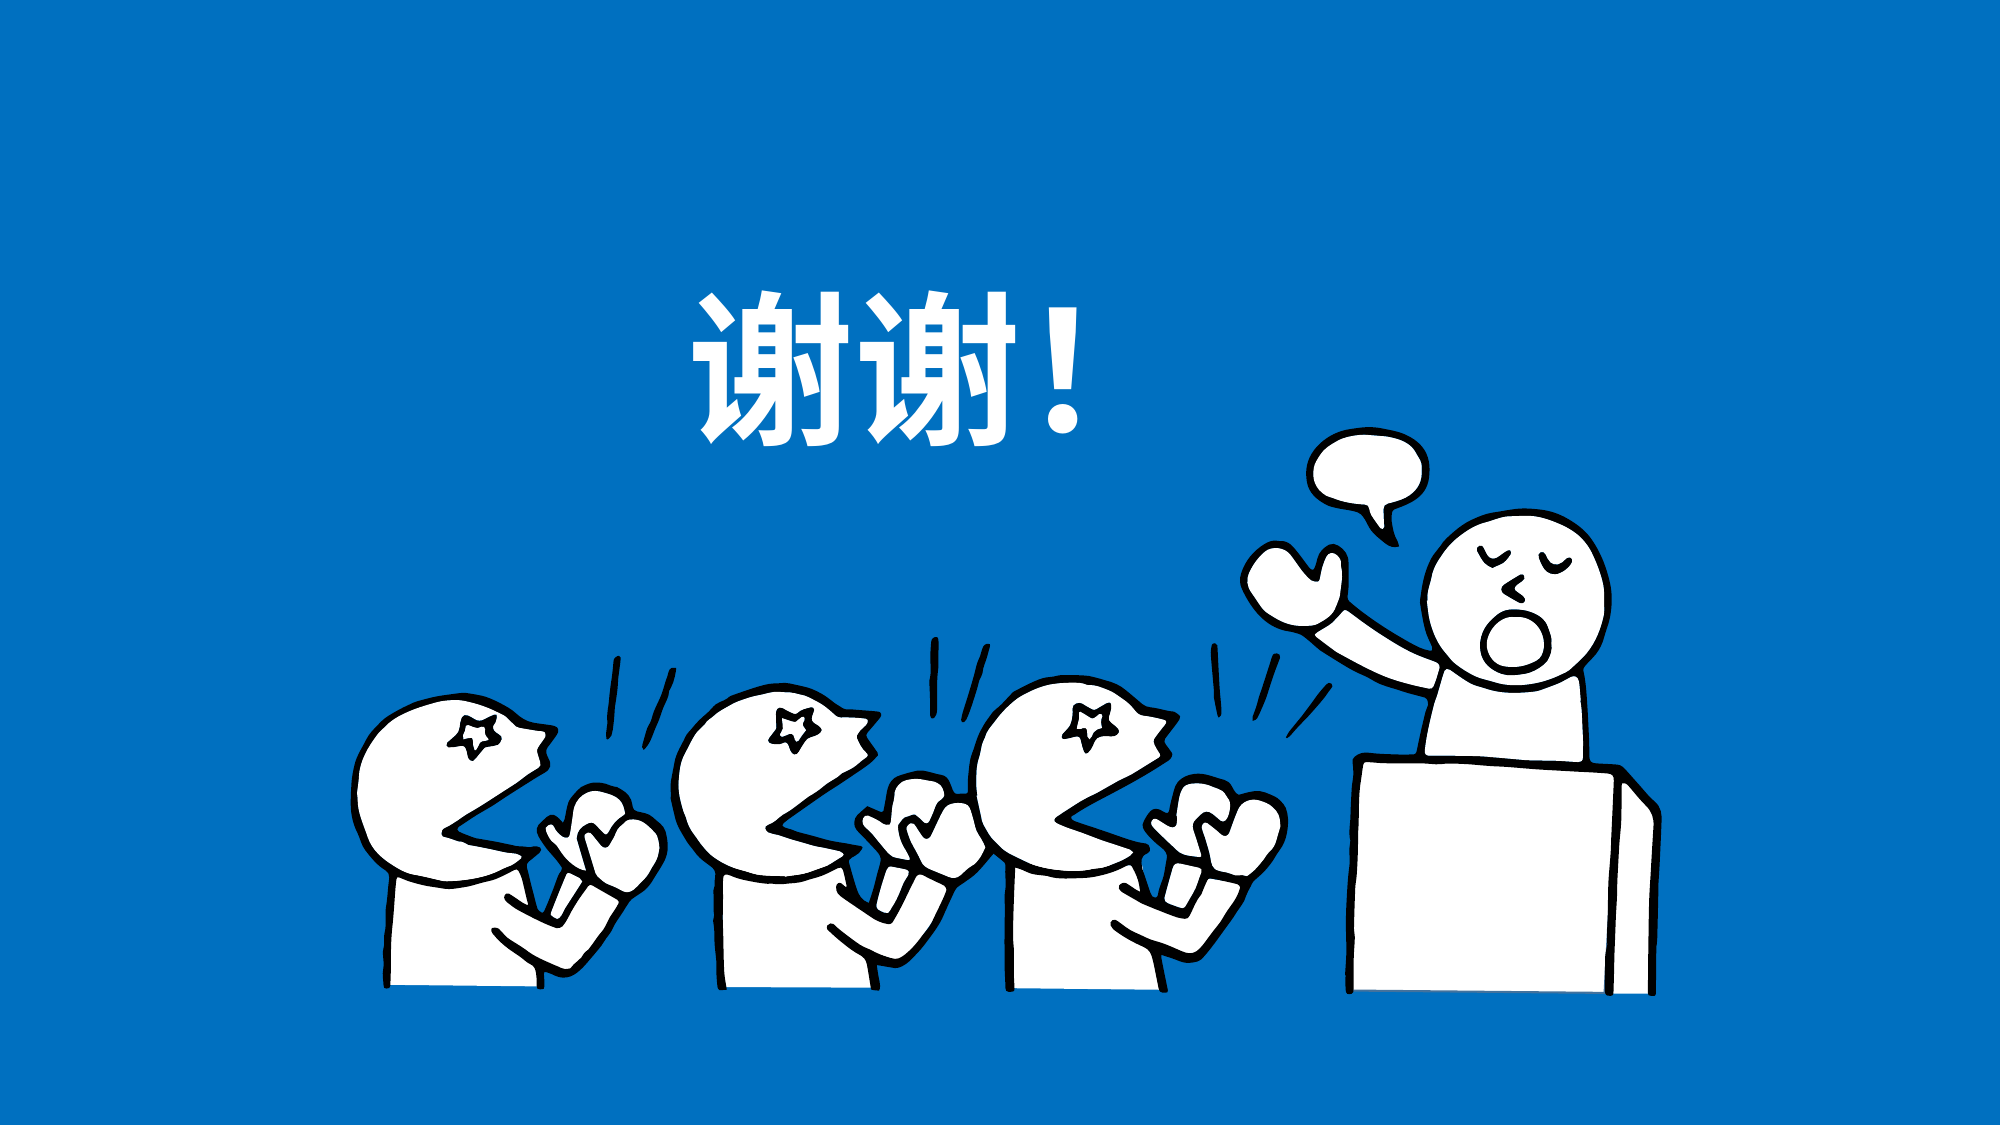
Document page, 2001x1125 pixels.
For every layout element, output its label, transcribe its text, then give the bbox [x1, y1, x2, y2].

text_box [1354, 961, 1605, 994]
text_box [1501, 574, 1525, 604]
text_box [1240, 508, 1662, 996]
text_box [876, 866, 909, 913]
text_box [1076, 711, 1103, 740]
text_box [1210, 643, 1222, 718]
text_box [584, 819, 660, 893]
text_box [1486, 616, 1544, 667]
text_box [1477, 545, 1511, 568]
text_box [446, 714, 502, 761]
text_box [1061, 702, 1119, 754]
text_box [1426, 515, 1605, 686]
text_box 谢谢！ [673, 258, 1204, 473]
text_box [254, 224, 1770, 961]
text_box [1151, 783, 1231, 858]
text_box [724, 961, 870, 989]
text_box [550, 872, 583, 919]
text_box [1424, 669, 1584, 763]
text_box [1306, 427, 1430, 548]
text_box [670, 675, 1289, 993]
text_box [606, 655, 621, 740]
text_box [1201, 799, 1281, 877]
text_box [1247, 548, 1343, 626]
text_box [1313, 434, 1422, 529]
text_box [642, 667, 677, 750]
text_box [545, 790, 626, 871]
text_box [768, 707, 822, 755]
text_box [1314, 610, 1440, 689]
text_box [1014, 961, 1159, 991]
text_box [929, 637, 939, 719]
text_box [780, 716, 806, 742]
text_box [906, 802, 986, 878]
text_box [862, 778, 945, 860]
text_box [678, 691, 868, 877]
text_box [1480, 609, 1552, 676]
text_box [1614, 961, 1648, 995]
text_box [357, 700, 546, 882]
text_box [961, 643, 991, 723]
text_box [1252, 653, 1281, 721]
text_box [976, 682, 1167, 871]
text_box [1164, 863, 1202, 909]
text_box [391, 961, 536, 988]
text_box [548, 961, 576, 968]
text_box [463, 725, 489, 751]
text_box [1285, 682, 1333, 739]
text_box [350, 692, 668, 990]
text_box [1538, 552, 1572, 575]
